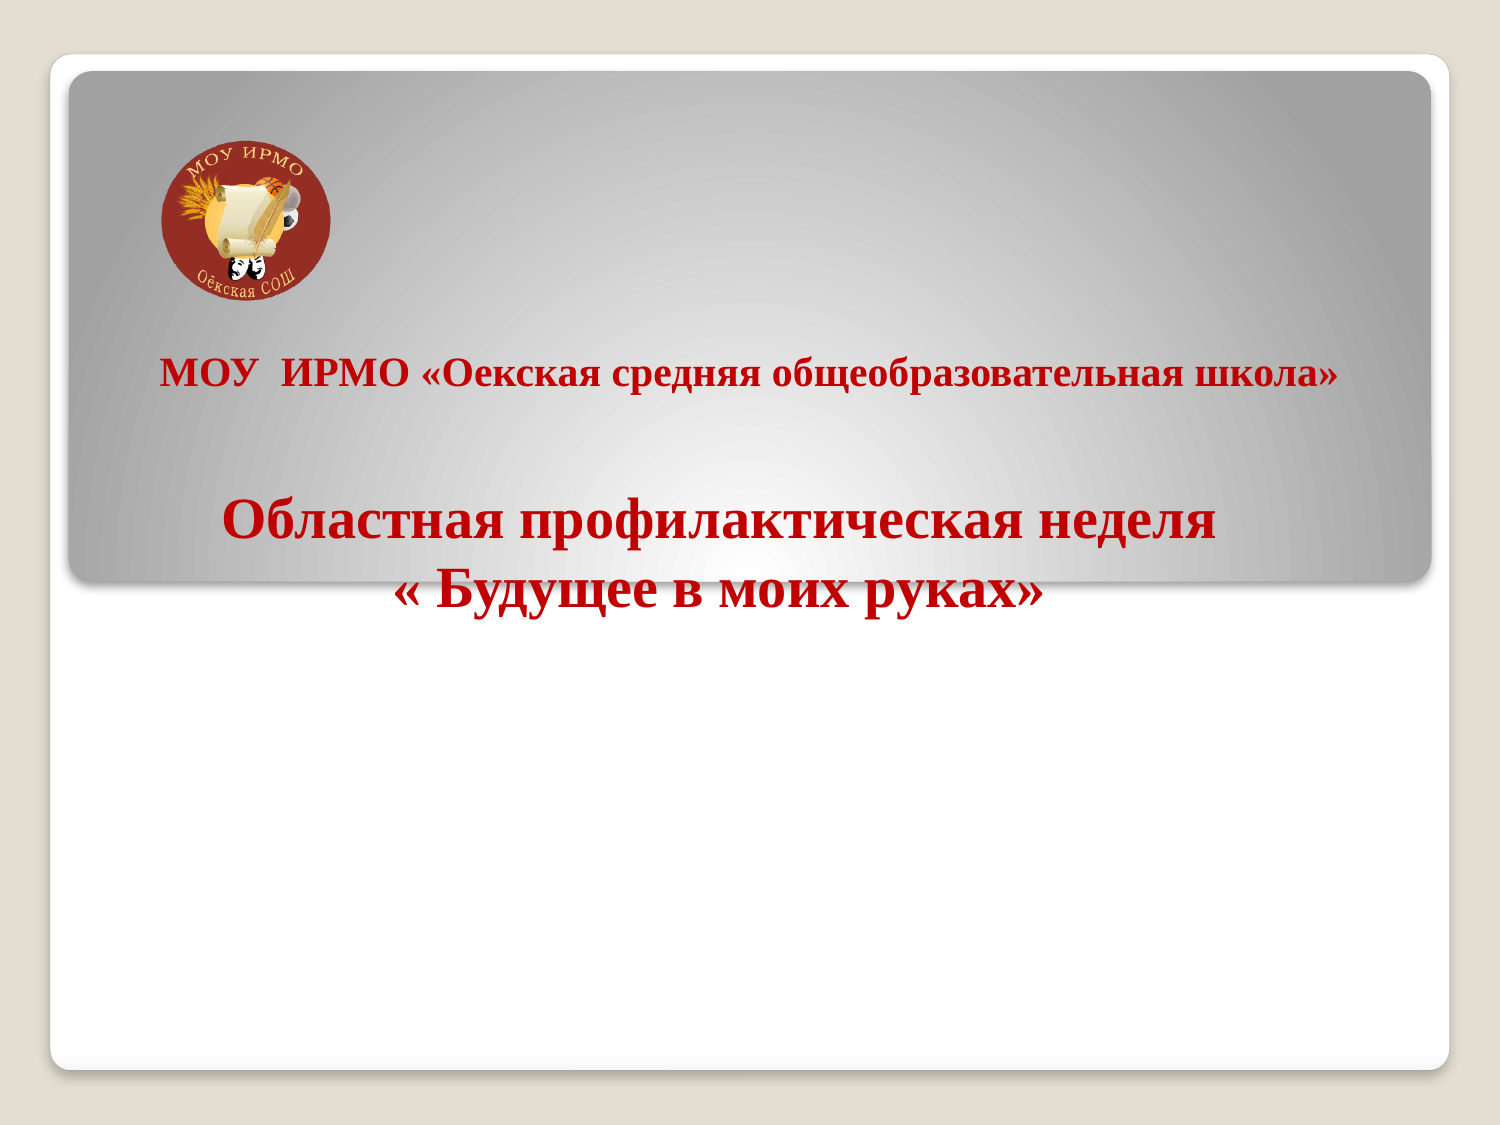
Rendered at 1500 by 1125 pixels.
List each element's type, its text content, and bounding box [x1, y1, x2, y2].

picture [128, 116, 364, 340]
subtitle Областная профилактическая неделя « Будущее в моих руках» [53, 479, 1365, 925]
title МОУ ИРМО «Оекская средняя общеобразовательная школа» [112, 160, 1388, 402]
